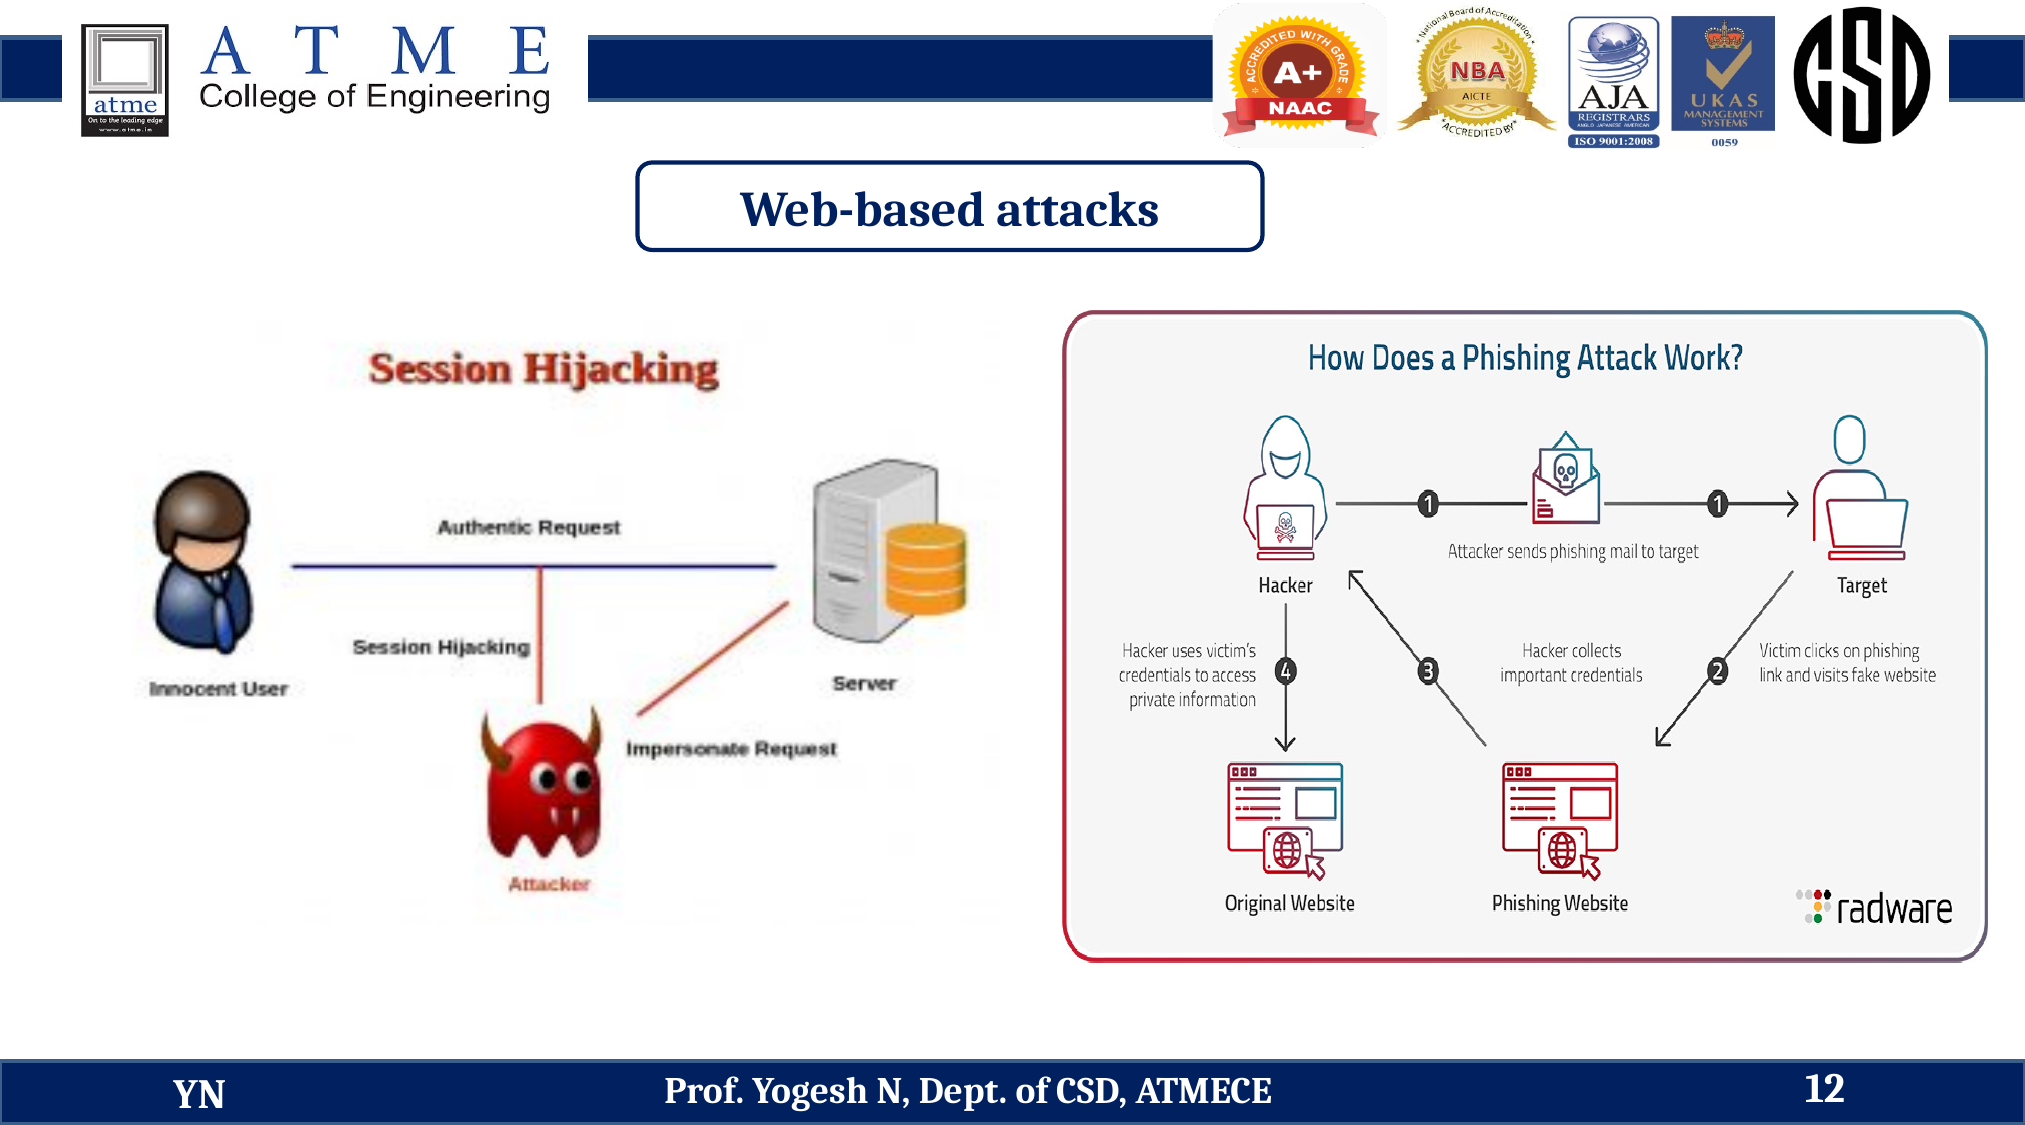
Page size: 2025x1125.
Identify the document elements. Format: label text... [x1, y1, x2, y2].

picture [1212, 0, 1949, 150]
text_box Web-based attacks [635, 160, 1265, 253]
text_box YN [0, 1059, 400, 1125]
text_box Prof. Yogesh N, Dept. of CSD, ATMECE [562, 1058, 1375, 1119]
picture [1062, 310, 1988, 963]
text_box 12 [1625, 1053, 2025, 1119]
picture [62, 0, 588, 157]
picture [87, 299, 1001, 926]
